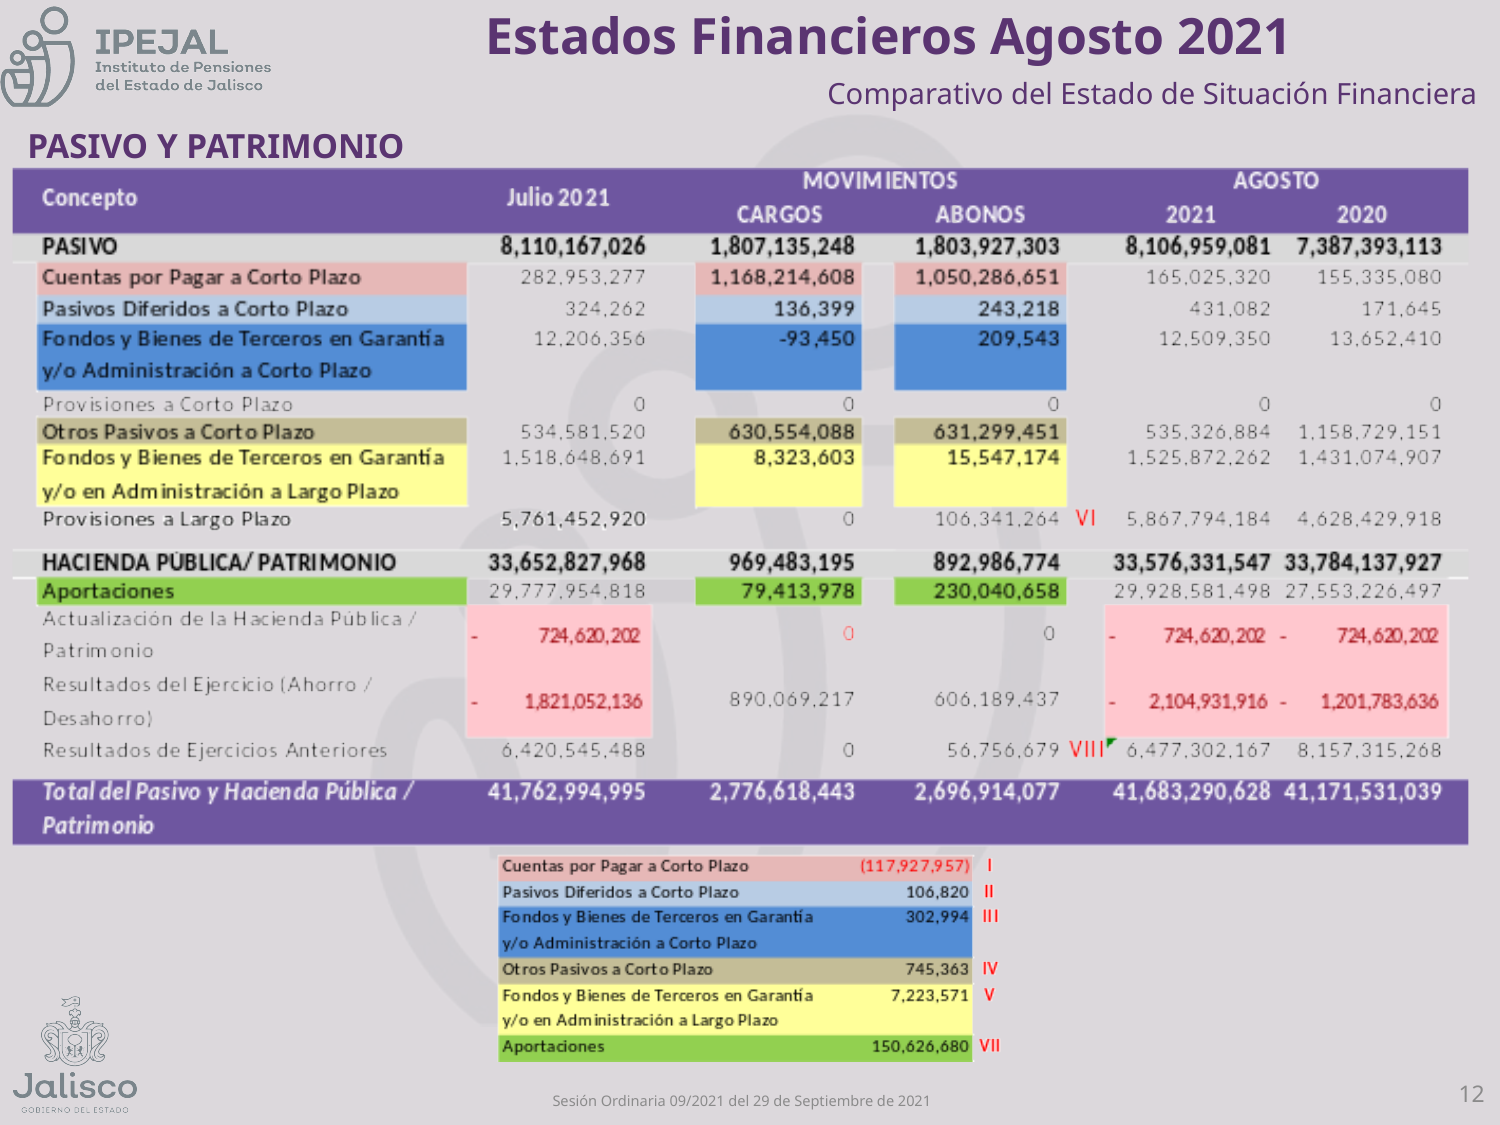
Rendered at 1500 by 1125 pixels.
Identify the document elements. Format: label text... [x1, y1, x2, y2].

picture [11, 152, 1469, 1073]
text_box Estados Financieros Agosto 2021 [277, 4, 1500, 130]
picture [0, 988, 166, 1125]
slide_number 12 [1411, 1065, 1500, 1125]
footer Sesión Ordinaria 09/2021 del 29 de Septiembre de 2021 [464, 1070, 1020, 1125]
text_box PASIVO Y PATRIMONIO [12, 118, 769, 152]
picture [0, 6, 271, 107]
text_box Comparativo del Estado de Situación Financiera [256, 67, 1493, 118]
